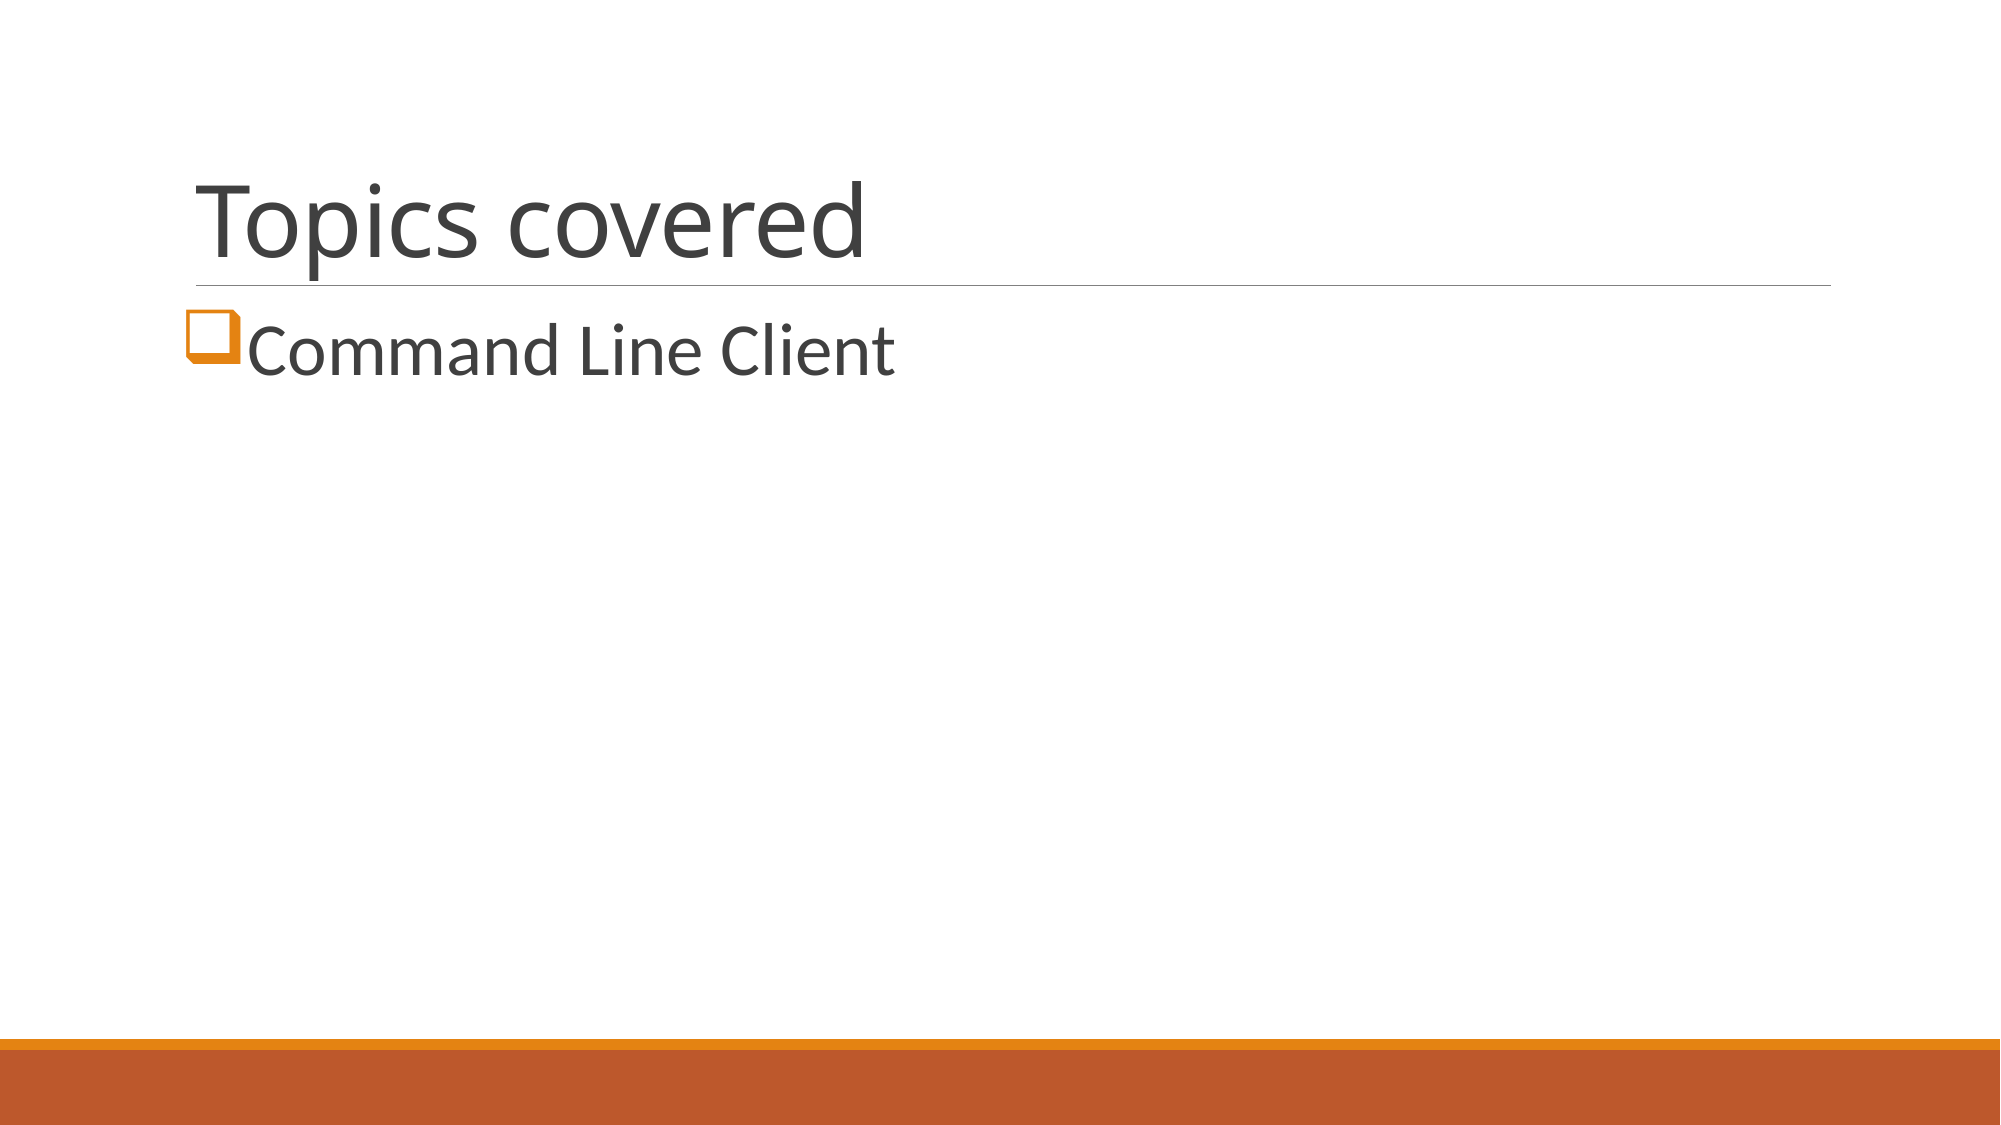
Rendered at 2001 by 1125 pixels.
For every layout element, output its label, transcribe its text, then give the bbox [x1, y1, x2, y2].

list Command Line Client [180, 302, 1830, 963]
title Topics covered [180, 47, 1830, 285]
